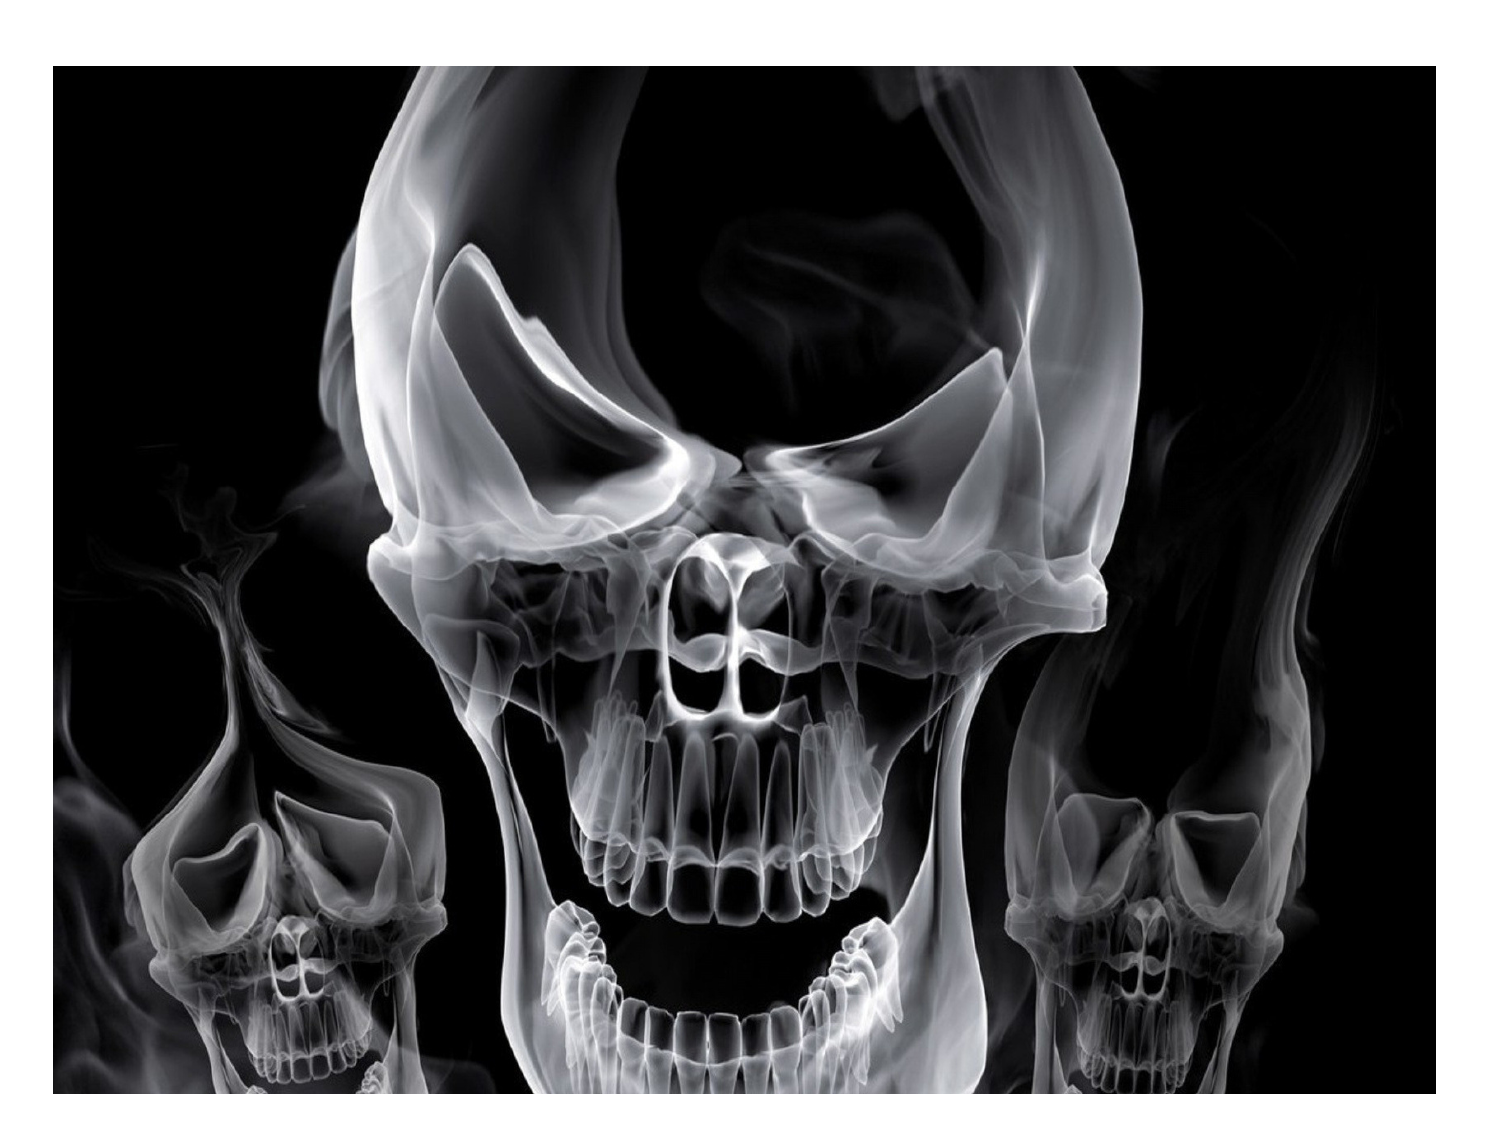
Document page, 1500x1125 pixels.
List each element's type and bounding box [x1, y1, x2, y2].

list [52, 66, 1436, 1095]
